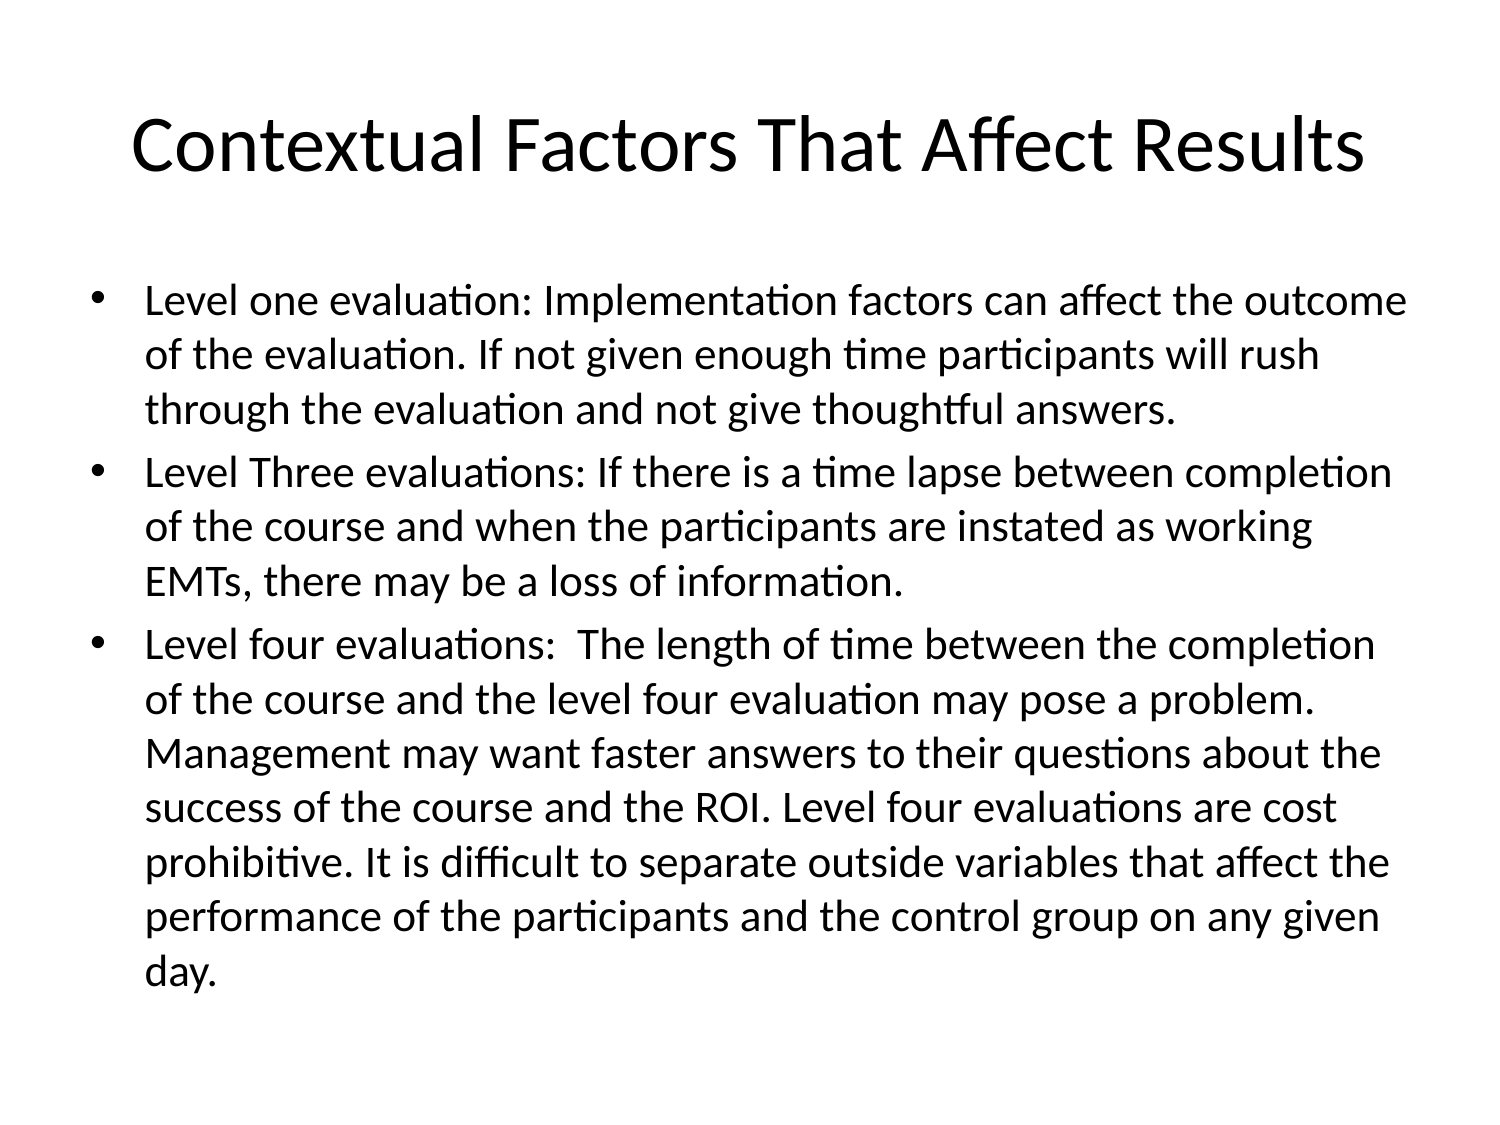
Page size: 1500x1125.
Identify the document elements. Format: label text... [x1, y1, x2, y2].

list Level one evaluation: Implementation factors can affect the outcome of the evaluation. If not given enough time participants will rush through the evaluation and not give thoughtful answers. Level Three evaluations: If there is a time lapse between completion of the course and when the participants are instated as working EMTs, there may be a loss of information. Level four evaluations: The length of time between the completion of the course and the level four evaluation may pose a problem. Management may want faster answers to their questions about the success of the course and the ROI. Level four evaluations are cost prohibitive. It is difficult to separate outside variables that affect the performance of the participants and the control group on any given day. [75, 262, 1425, 1005]
title Contextual Factors That Affect Results [75, 45, 1425, 233]
